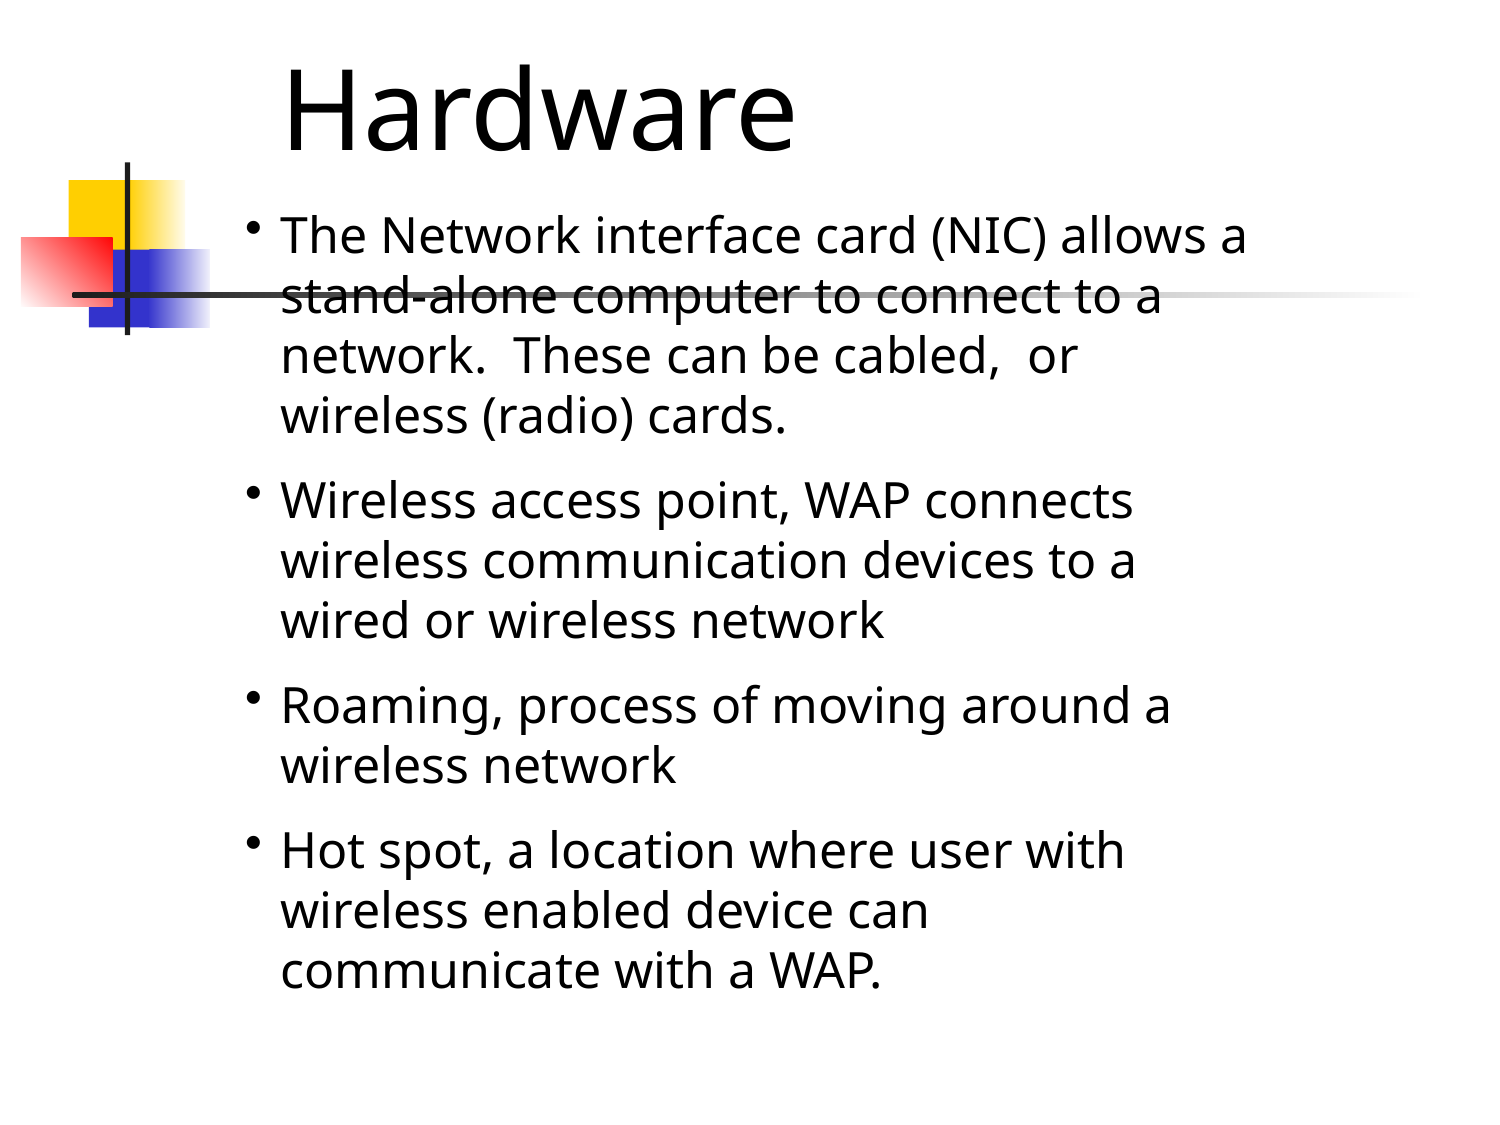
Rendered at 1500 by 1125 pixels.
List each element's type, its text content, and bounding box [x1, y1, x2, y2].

text_box The Network interface card (NIC) allows a stand-alone computer to connect to a network. These can be cabled, or wireless (radio) cards. Wireless access point, WAP connects wireless communication devices to a wired or wireless network Roaming, process of moving around a wireless network Hot spot, a location where user with wireless enabled device can communicate with a WAP. [230, 196, 1268, 1007]
text_box Hardware [265, 30, 1329, 181]
